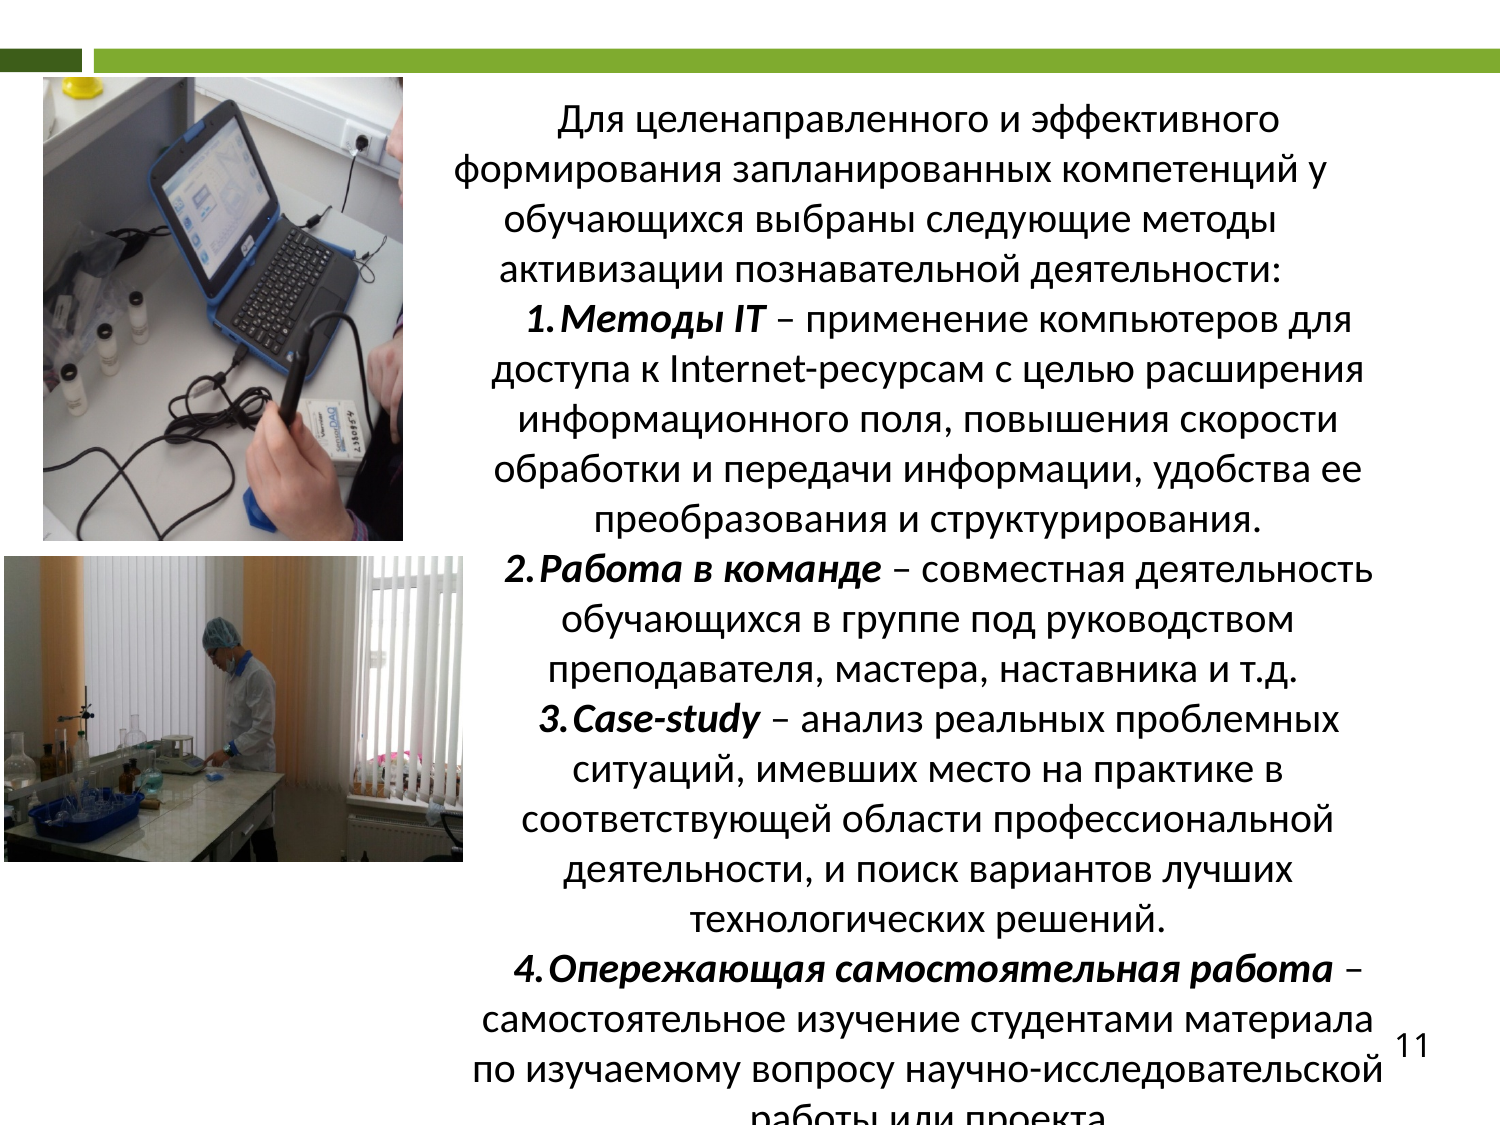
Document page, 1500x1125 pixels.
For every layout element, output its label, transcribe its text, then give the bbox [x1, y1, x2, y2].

picture [4, 556, 463, 863]
slide_number 11 [1409, 1016, 1448, 1096]
picture [42, 77, 403, 541]
text_box Для целенаправленного и эффективного формирования запланированных компетенций у обучающихся выбраны следующие методы активизации познавательной деятельности: Методы IT – применение компьютеров для доступа к Internet-ресурсам с целью расширения информационного поля, повышения скорости обработки и передачи информации, удобства ее преобразования и структурирования. Работа в команде – совместная деятельность обучающихся в группе под руководством преподавателя, мастера, наставника и т.д. Case-study – анализ реальных проблемных ситуаций, имевших место на практике в соответствующей области профессиональной деятельности, и поиск вариантов лучших технологических решений. Опережающая самостоятельная работа – самостоятельное изучение студентами материала по изучаемому вопросу научно-исследовательской работы или проекта [372, 83, 1409, 1125]
